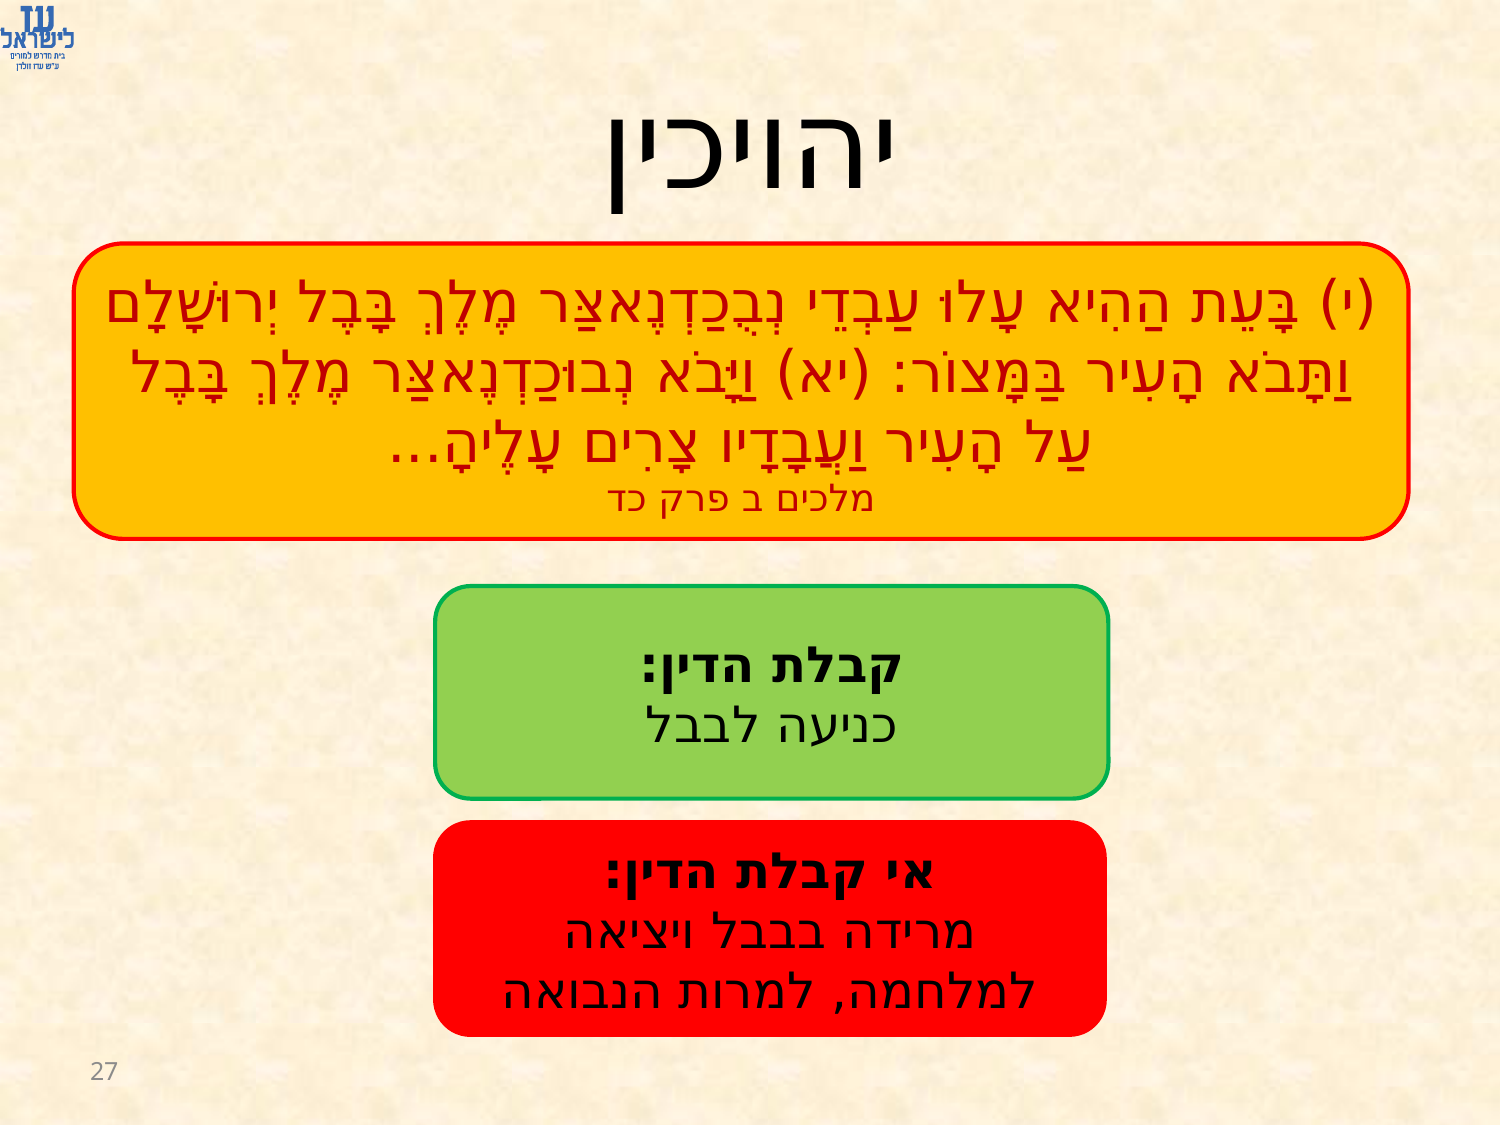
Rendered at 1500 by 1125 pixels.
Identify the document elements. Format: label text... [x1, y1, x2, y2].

picture [0, 0, 1500, 1125]
text_box אי קבלת הדין: מרידה בבבל ויציאה למלחמה, למרות הנבואה [433, 820, 1107, 1037]
slide_number 27 [75, 1042, 425, 1103]
title יהויכין [75, 45, 1425, 233]
text_box (י) בָּעֵת הַהִיא עָלוּ עַבְדֵי נְבֻכַדְנֶאצַּר מֶלֶךְ בָּבֶל יְרוּשָׁלִָם וַתָּבֹא הָעִיר בַּמָּצוֹר: (יא) וַיָּבֹא נְבוּכַדְנֶאצַּר מֶלֶךְ בָּבֶל עַל הָעִיר וַעֲבָדָיו צָרִים עָלֶיהָ... מלכים ב פרק כד [71, 241, 1411, 541]
text_box קבלת הדין: כניעה לבבל [433, 583, 1111, 801]
